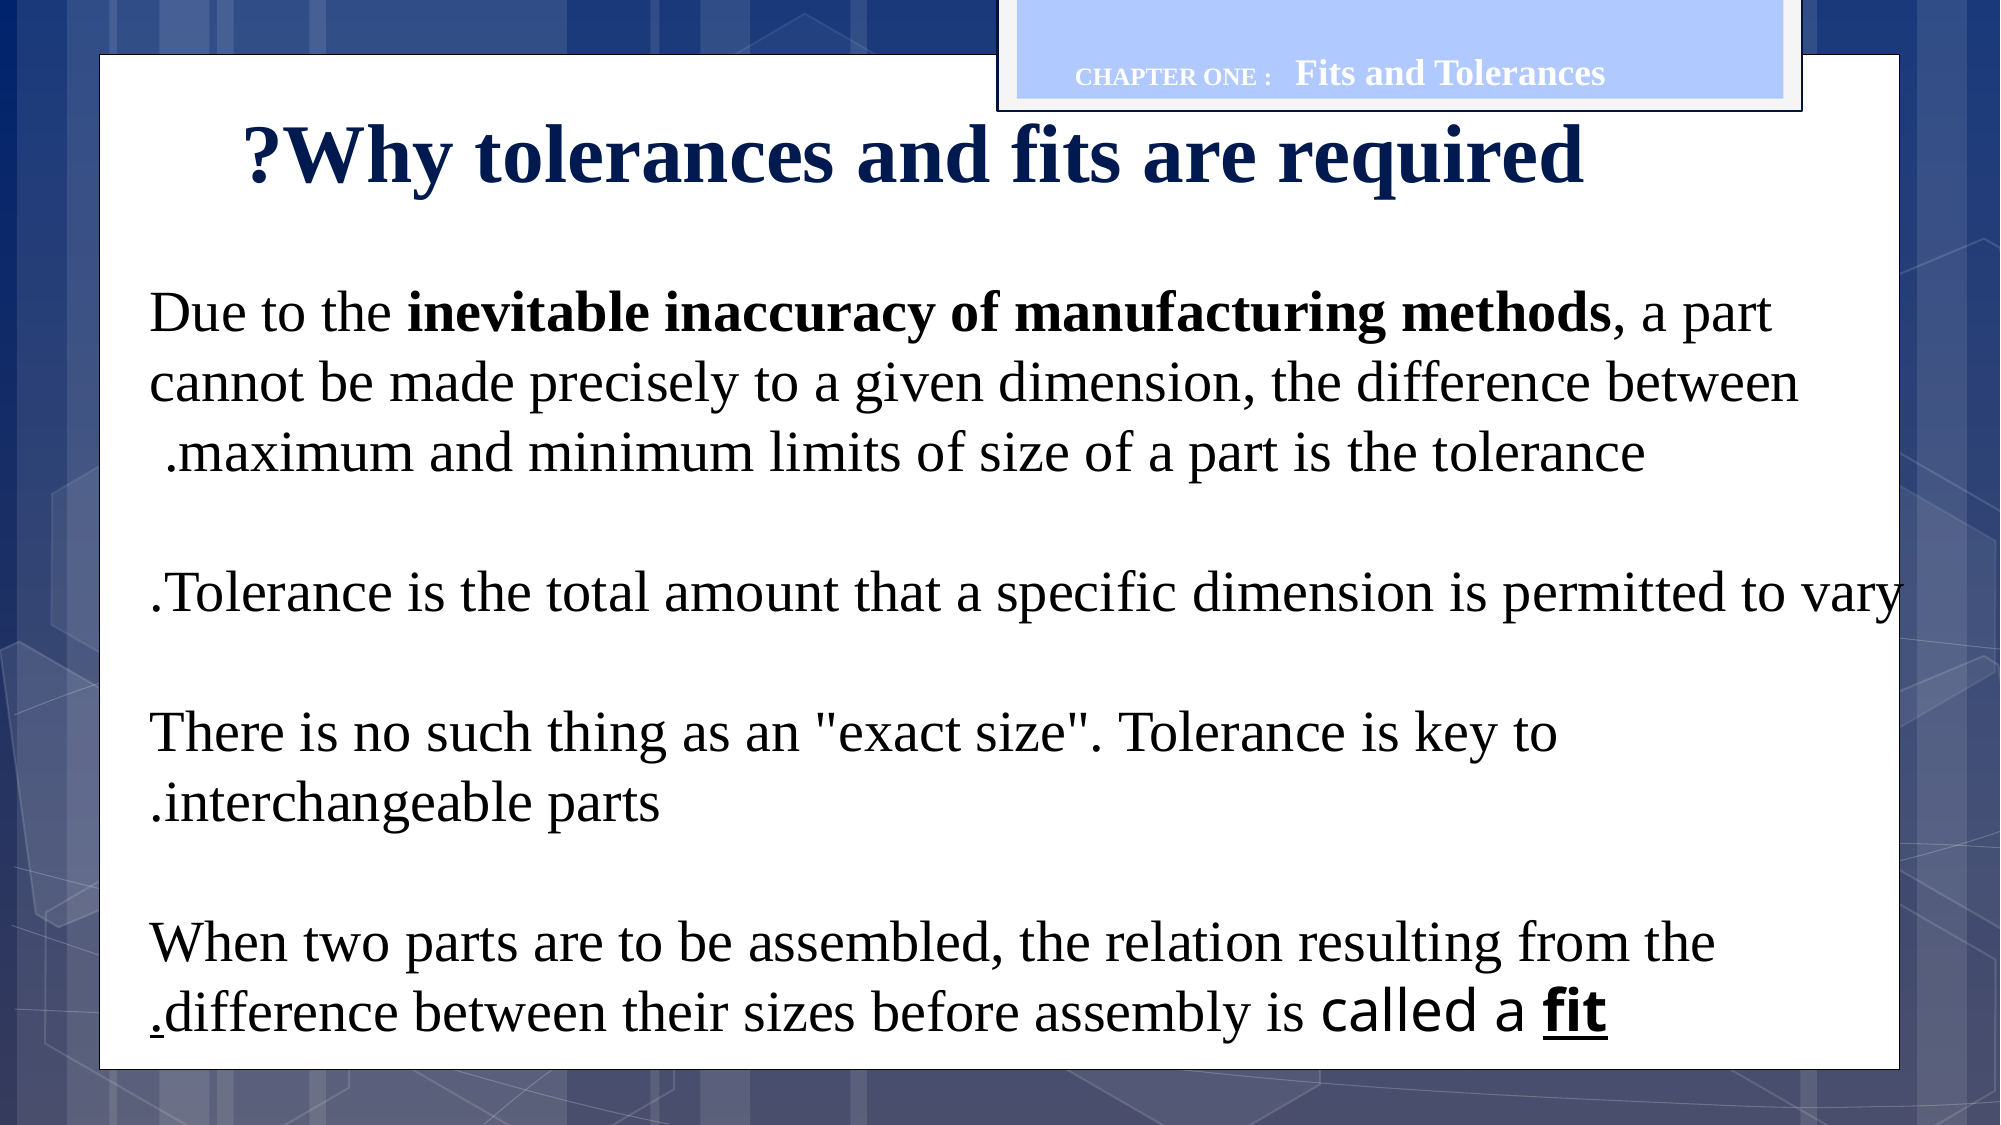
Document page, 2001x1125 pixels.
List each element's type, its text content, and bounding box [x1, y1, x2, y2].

text_box Due to the inevitable inaccuracy of manufacturing methods, a part cannot be made precisely to a given dimension, the difference between maximum and minimum limits of size of a part is the tolerance. Tolerance is the total amount that a specific dimension is permitted to vary. There is no such thing as an "exact size". Tolerance is key to interchangeable parts. When two parts are to be assembled, the relation resulting from the difference between their sizes before assembly is called a fit. [134, 283, 1926, 1051]
text_box CHAPTER ONE : Fits and Tolerances [1060, 0, 1621, 107]
title Why tolerances and fits are required? [226, 70, 1763, 207]
